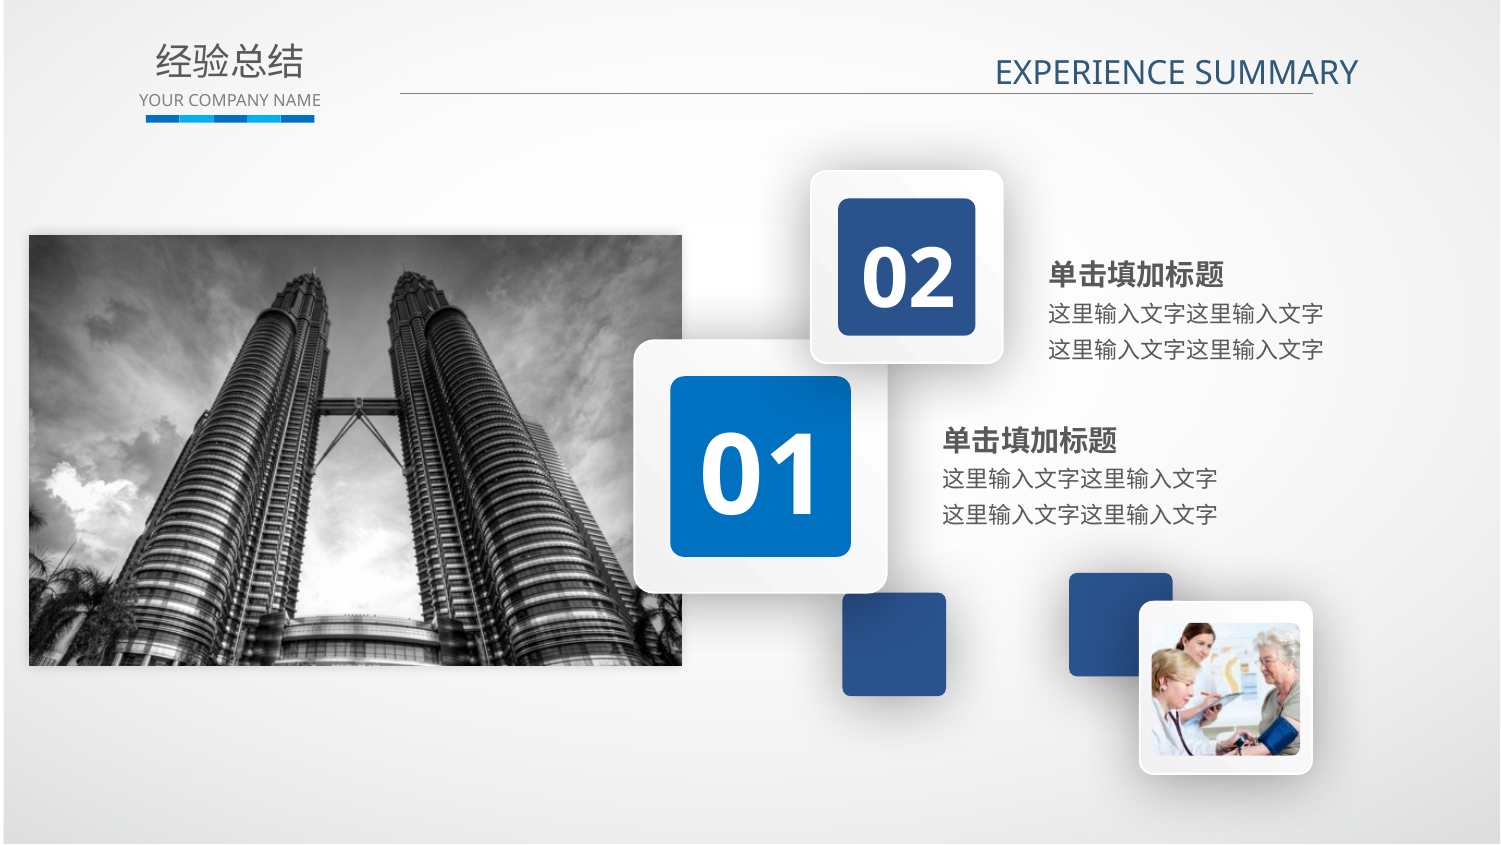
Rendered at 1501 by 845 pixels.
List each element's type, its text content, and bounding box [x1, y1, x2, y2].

text_box EXPERIENCE SUMMARY [978, 42, 1495, 99]
text_box 单击填加标题 这里输入文字这里输入文字 这里输入文字这里输入文字 [927, 403, 1329, 536]
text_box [634, 340, 887, 593]
text_box [1069, 572, 1151, 677]
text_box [1139, 601, 1313, 774]
picture [3, 0, 1501, 844]
text_box 单击填加标题 这里输入文字这里输入文字 这里输入文字这里输入文字 [1034, 238, 1436, 407]
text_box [85, 31, 376, 123]
text_box [842, 592, 947, 697]
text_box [810, 170, 1003, 364]
